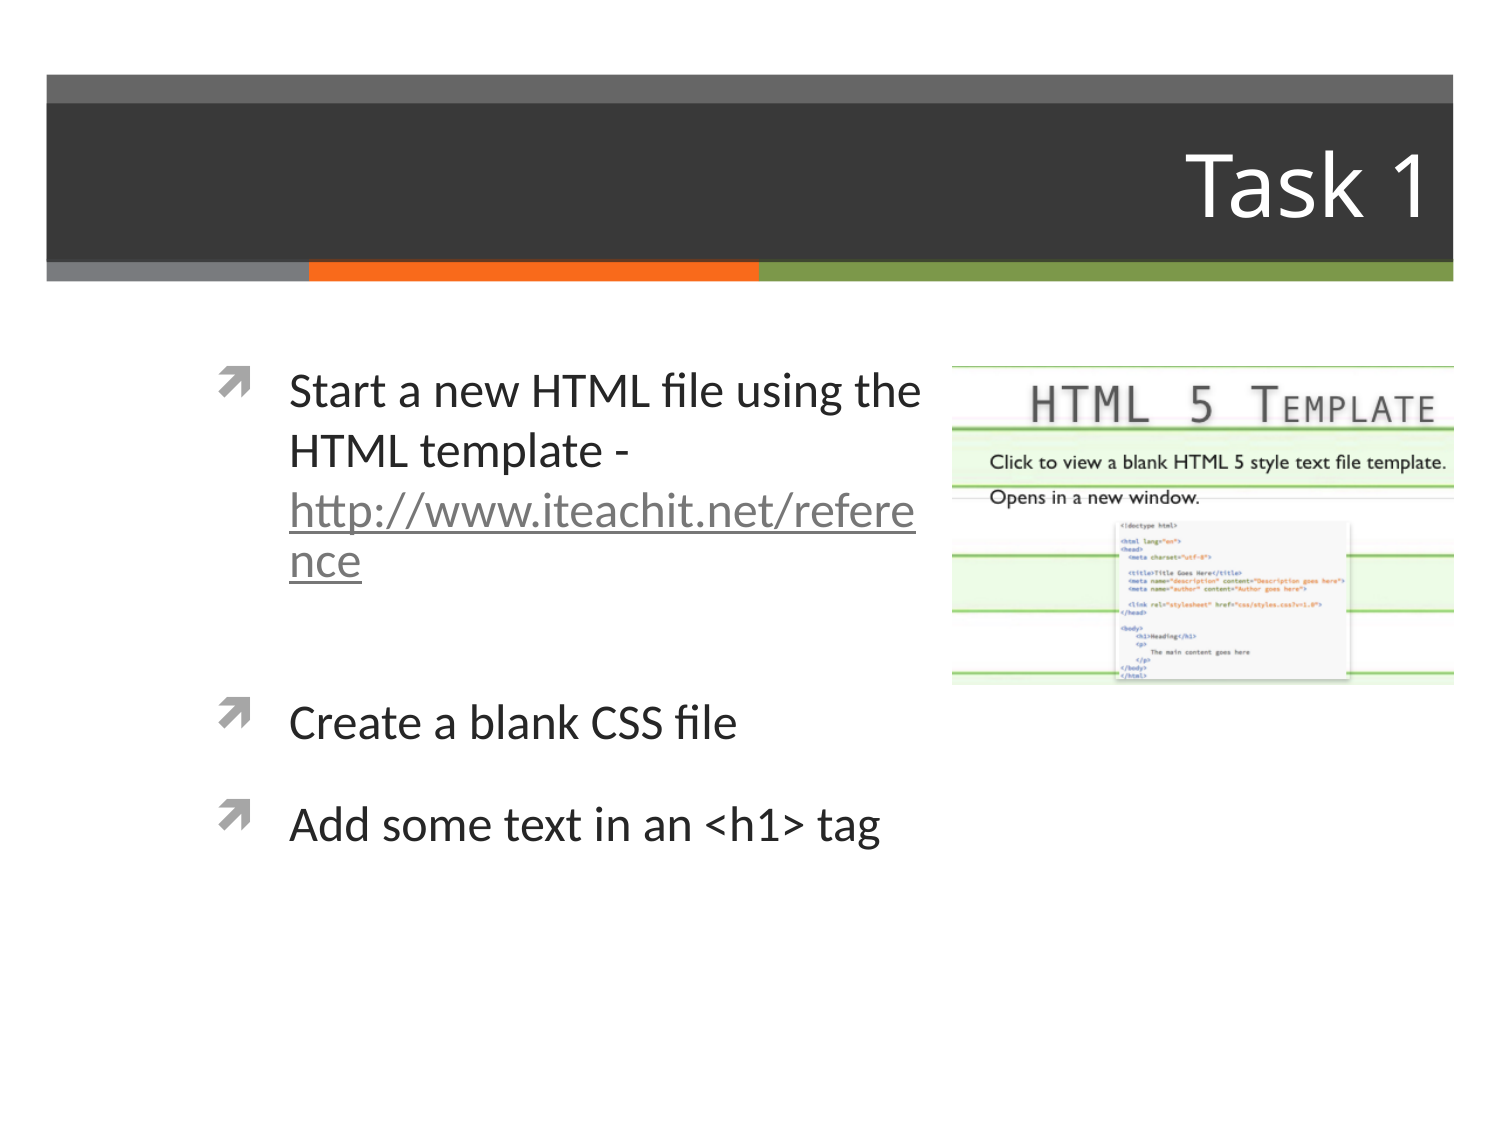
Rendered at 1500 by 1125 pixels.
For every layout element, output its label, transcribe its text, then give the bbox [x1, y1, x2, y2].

list Start a new HTML file using the HTML template - http://www.iteachit.net/reference Create a blank CSS file Add some text in an <h1> tag [199, 350, 953, 1005]
picture [951, 365, 1454, 686]
title Task 1 [46, 103, 1454, 263]
